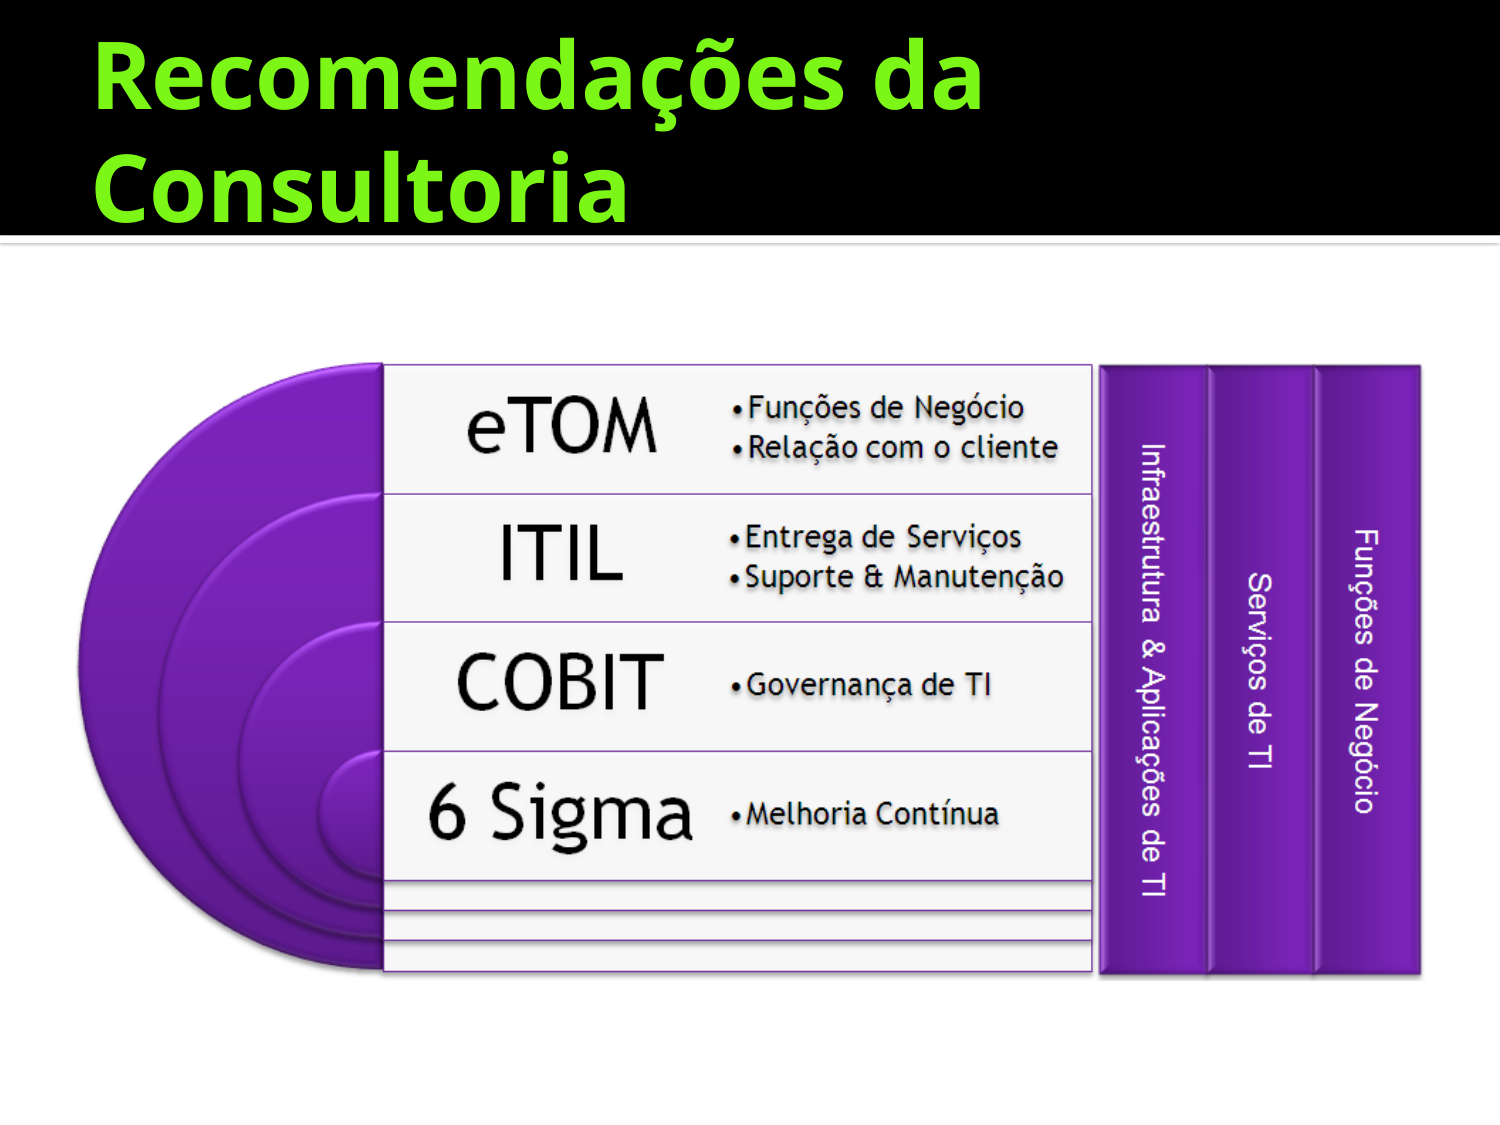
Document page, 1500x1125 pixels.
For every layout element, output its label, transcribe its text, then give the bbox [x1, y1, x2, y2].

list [74, 360, 1425, 981]
title Recomendações da Consultoria [75, 25, 1425, 231]
